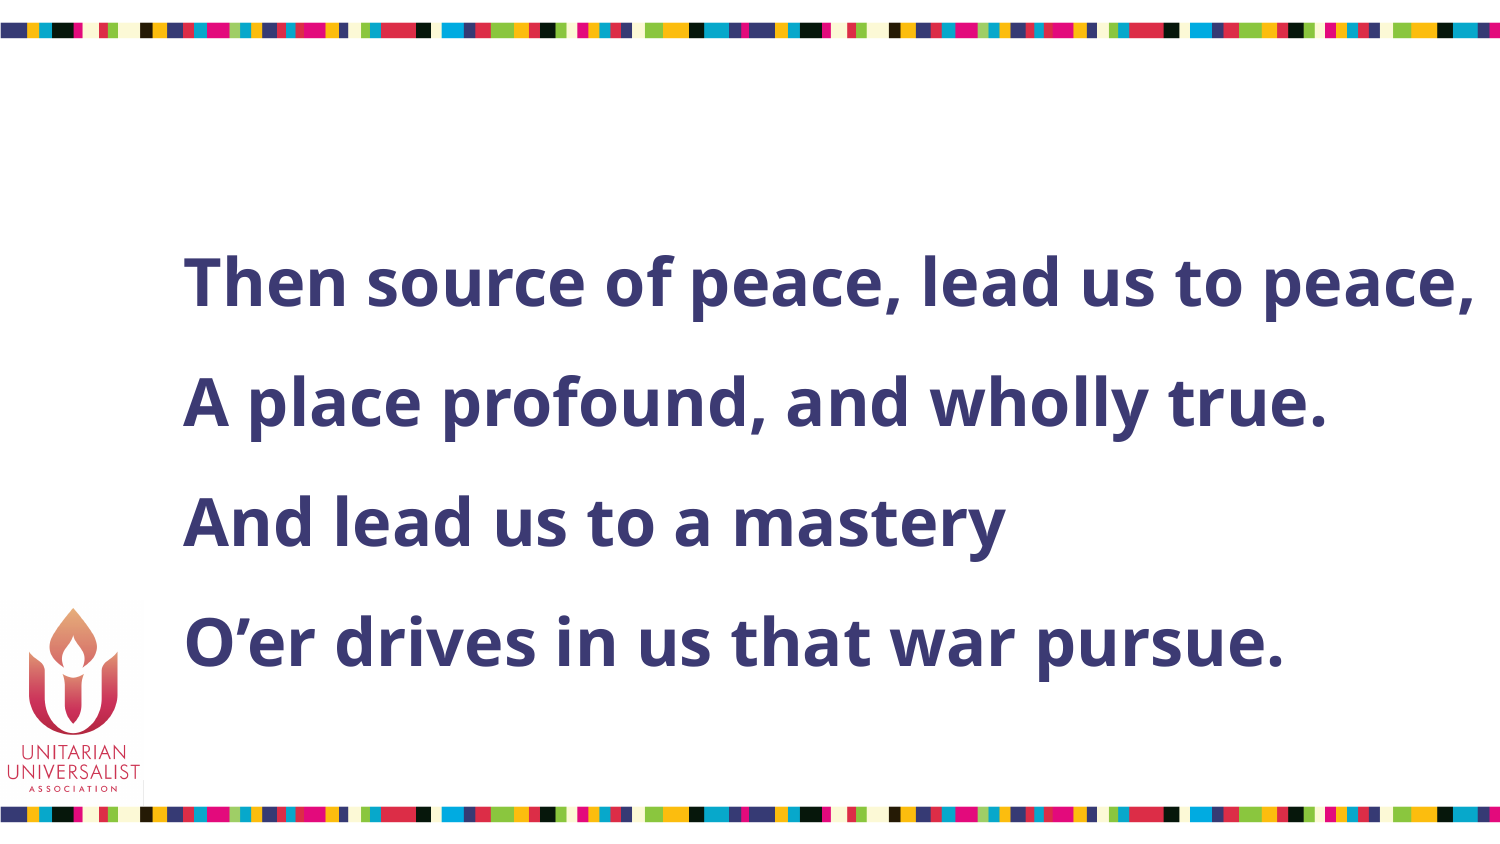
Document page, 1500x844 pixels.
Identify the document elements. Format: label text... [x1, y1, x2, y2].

picture [0, 600, 1500, 824]
text_box Then source of peace, lead us to peace, A place profound, and wholly true. And lead us to a mastery O’er drives in us that war pursue. [168, 184, 1500, 695]
picture [0, 22, 1500, 40]
